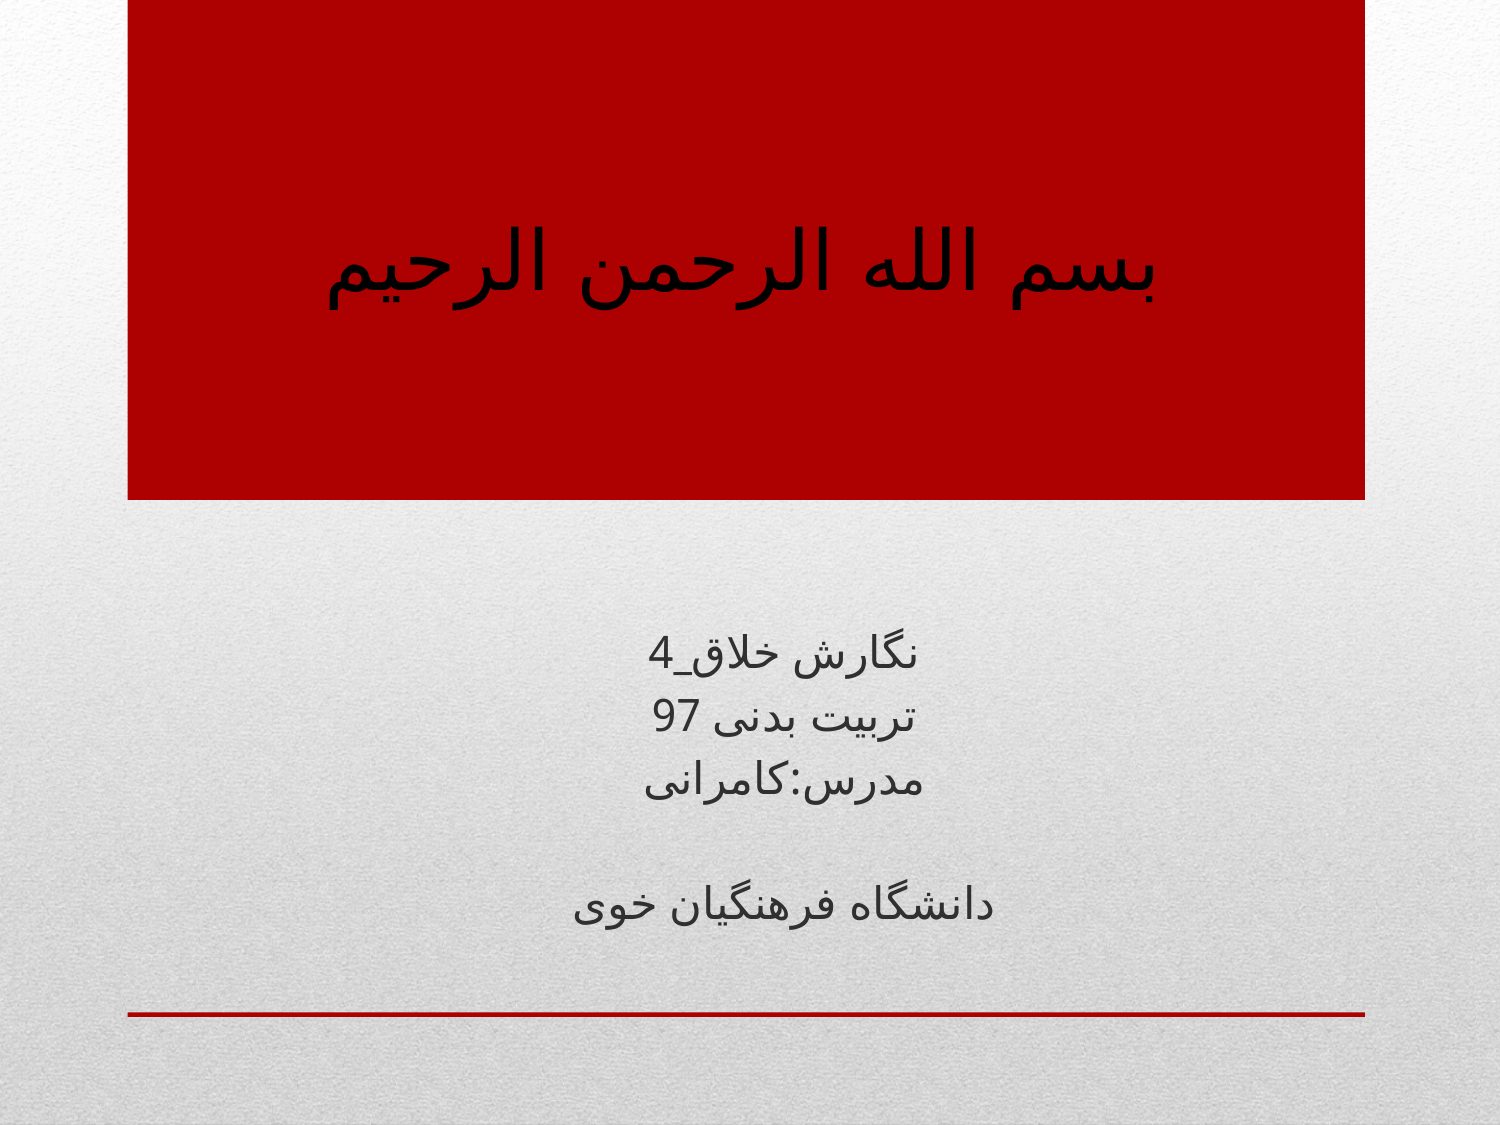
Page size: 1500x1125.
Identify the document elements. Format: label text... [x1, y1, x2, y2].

subtitle نگارش خلاق_4 تربیت بدنی 97 مدرس:کامرانی دانشگاه فرهنگیان خوی [206, 553, 1363, 941]
title بسم الله الرحمن الرحیم [123, 66, 1362, 315]
